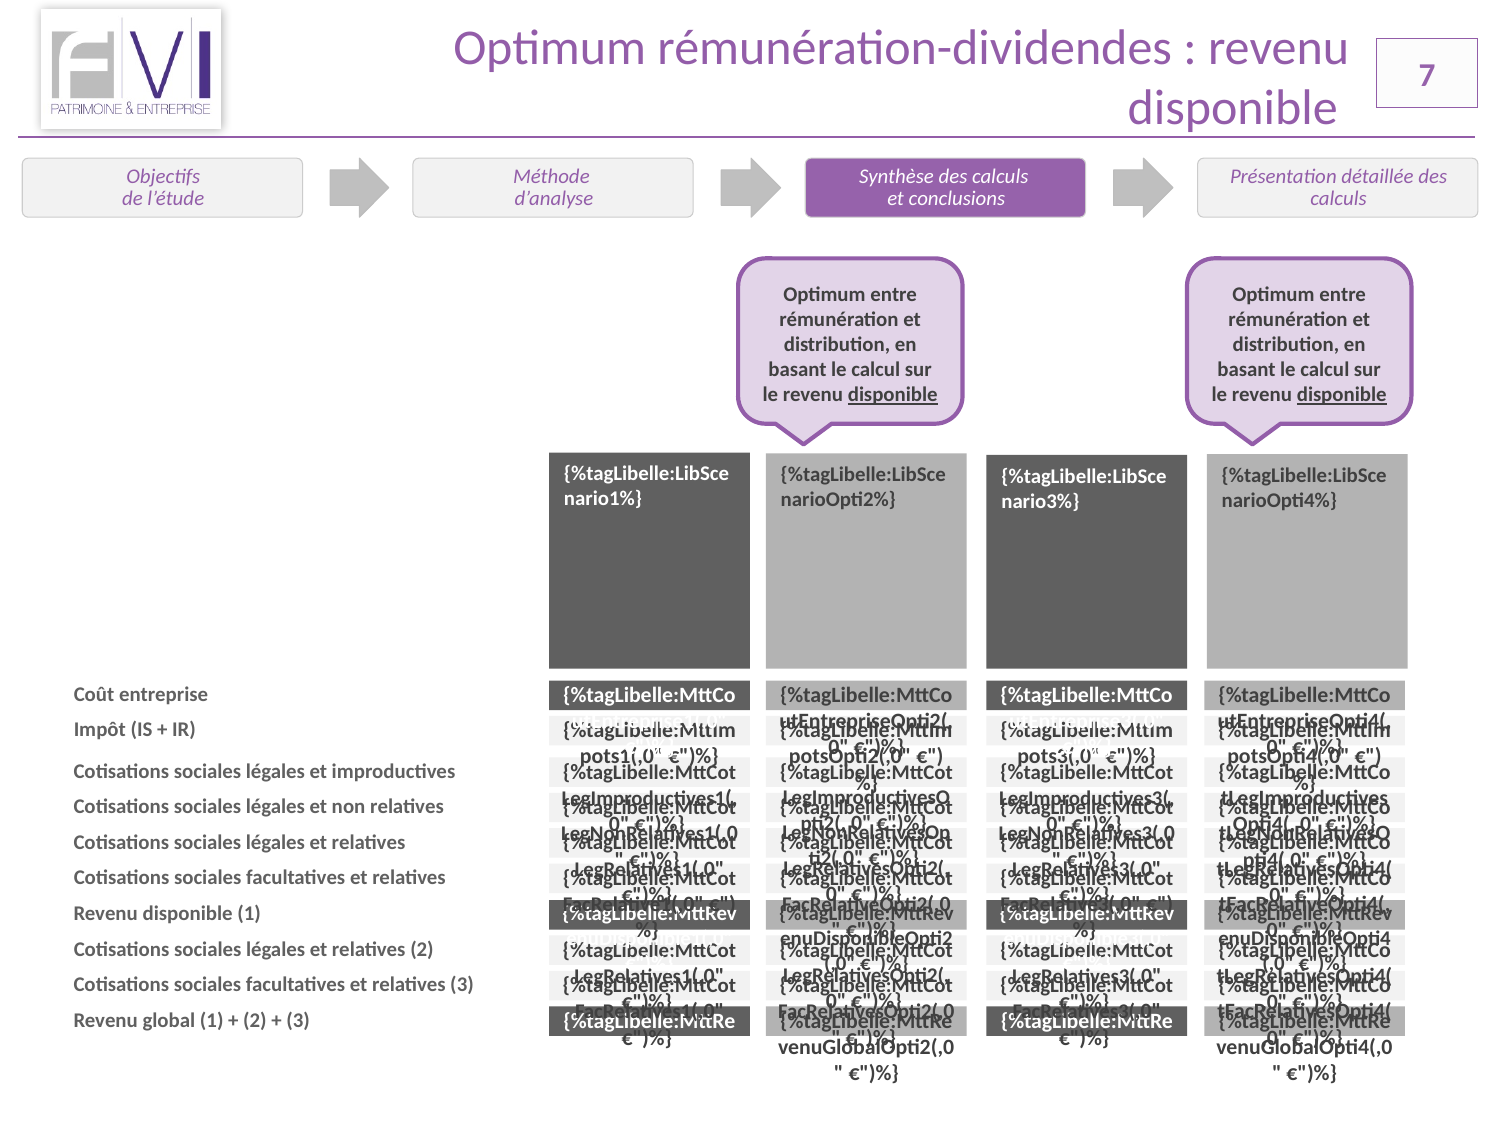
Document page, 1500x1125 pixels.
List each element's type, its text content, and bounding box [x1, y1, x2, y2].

text_box Cotisations sociales légales et relatives [58, 828, 427, 854]
text_box {%tagLibelle:MttRevenuDisponible3(,0" €")%} [986, 900, 1188, 930]
text_box {%tagLibelle:MttCotLegRelatives1(,0" €")%} [549, 935, 750, 965]
text_box {%tagLibelle:MttCotLegRelativesOpti2(,0" €")%} [765, 828, 967, 858]
text_box Cotisations sociales facultatives et relatives [58, 863, 468, 889]
text_box {%tagLibelle:MttRevenuGlobalOpti2(,0" €")%} [765, 1006, 967, 1036]
title Optimum rémunération-dividendes : revenu disponible [242, 19, 1365, 130]
text_box {%tagLibelle:MttRevenuGlobal3(,0" €")%} [986, 1006, 1188, 1036]
text_box {%tagLibelle:MttCotLegImproductivesOpti2(, 0" €")%} [765, 757, 967, 787]
text_box {%tagLibelle:MttCotFacRelativeOpti2(,0" €")%} [765, 863, 967, 894]
text_box {%tagLibelle:MttCotLegRelativesOpti4(,0" €")%} [1204, 828, 1405, 858]
text_box {%tagLibelle:MttCotFacRelative3(,0" €")%} [986, 863, 1188, 894]
text_box {%tagLibelle:MttCotLegRelatives1(,0" €")%} [549, 828, 750, 858]
text_box Cotisations sociales légales et non relatives [58, 792, 466, 818]
text_box Impôt (IS + IR) [58, 716, 213, 742]
text_box {%tagLibelle:MttCoutEntreprise3(,0" €")%} [986, 680, 1188, 711]
text_box {%tagLibelle:MttImpotsOpti2(,0" €")%} [765, 715, 967, 746]
text_box Cotisations sociales légales et relatives (2) [58, 935, 456, 970]
text_box Revenu global (1) + (2) + (3) [58, 1006, 330, 1047]
text_box {%tagLibelle:MttCotLegImproductives1(, 0" €")%} [549, 757, 750, 787]
text_box {%tagLibelle:MttCotLegNonRelatives3(,0" €")%} [986, 792, 1188, 823]
text_box {%tagLibelle:LibScenario1%} [549, 452, 750, 669]
text_box {%tagLibelle:MttCotLegRelativesOpti2(,0" €")%} [765, 935, 967, 965]
text_box Coût entreprise [58, 680, 225, 705]
text_box {%tagLibelle:MttImpots1(,0" €")%} [549, 715, 750, 746]
text_box {%tagLibelle:MttCotFacRelativeOpti4(,0" €")%} [1204, 863, 1405, 894]
text_box {%tagLibelle:MttCotFacRelative1(,0" €")%} [549, 863, 750, 894]
text_box {%tagLibelle:MttCoutEntrepriseOpti2(,0" €")%} [765, 680, 967, 711]
text_box {%tagLibelle:MttCotLegImproductives3(, 0" €")%} [986, 757, 1188, 787]
text_box {%tagLibelle:MttRevenuGlobalOpti4(,0" €")%} [1204, 1006, 1405, 1036]
text_box {%tagLibelle:MttRevenuDisponibleOpti4(,0" €")%} [1204, 900, 1405, 930]
text_box {%tagLibelle:MttCoutEntreprise1(,0" €")%} [549, 680, 750, 711]
text_box Cotisations sociales facultatives et relatives (3) [58, 970, 497, 1012]
text_box {%tagLibelle:MttImpotsOpti4(,0" €")%} [1204, 715, 1405, 746]
text_box Revenu disponible (1) [58, 900, 280, 935]
text_box {%tagLibelle:MttCotFacRelativesOpti4(,0" €")%} [1204, 970, 1405, 1001]
text_box {%tagLibelle:MttImpots3(,0" €")%} [986, 715, 1188, 746]
text_box {%tagLibelle:MttCotLegNonRelativesOpti4(,0" €")%} [1204, 792, 1405, 823]
text_box {%tagLibelle:MttCotFacRelativesOpti2(,0" €")%} [765, 970, 967, 1001]
text_box {%tagLibelle:MttRevenuDisponibleOpti2(,0" €")%} [765, 900, 967, 930]
text_box {%tagLibelle:MttCotLegRelativesOpti4(,0" €")%} [1204, 935, 1405, 965]
picture [41, 9, 221, 130]
text_box {%tagLibelle:MttCotLegImproductivesOpti4(, 0" €")%} [1204, 757, 1405, 787]
text_box {%tagLibelle:MttRevenuGlobal1(,0" €")%} [549, 1006, 750, 1036]
text_box {%tagLibelle:MttRevenuDisponible1(,0" €")%} [549, 900, 750, 930]
text_box Optimum entre rémunération et distribution, en basant le calcul sur le revenu disponible [735, 256, 965, 447]
text_box {%tagLibelle:MttCotLegNonRelativesOpti2(,0" €")%} [765, 792, 967, 823]
text_box {%tagLibelle:LibScenarioOpti4%} [1206, 454, 1408, 669]
text_box {%tagLibelle:MttCotLegNonRelatives1(,0" €")%} [549, 792, 750, 823]
text_box Cotisations sociales légales et improductives [58, 757, 477, 783]
text_box {%tagLibelle:MttCotFacRelatives1(,0" €")%} [549, 970, 750, 1001]
text_box {%tagLibelle:LibScenario3%} [986, 454, 1188, 669]
text_box {%tagLibelle:MttCotLegRelatives3(,0" €")%} [986, 828, 1188, 858]
text_box {%tagLibelle:MttCoutEntrepriseOpti4(,0" €")%} [1204, 680, 1405, 711]
text_box {%tagLibelle:LibScenarioOpti2%} [765, 453, 967, 669]
text_box Optimum entre rémunération et distribution, en basant le calcul sur le revenu disponible [1184, 256, 1414, 447]
text_box {%tagLibelle:MttCotLegRelatives3(,0" €")%} [986, 935, 1188, 965]
text_box {%tagLibelle:MttCotFacRelatives3(,0" €")%} [986, 970, 1188, 1001]
